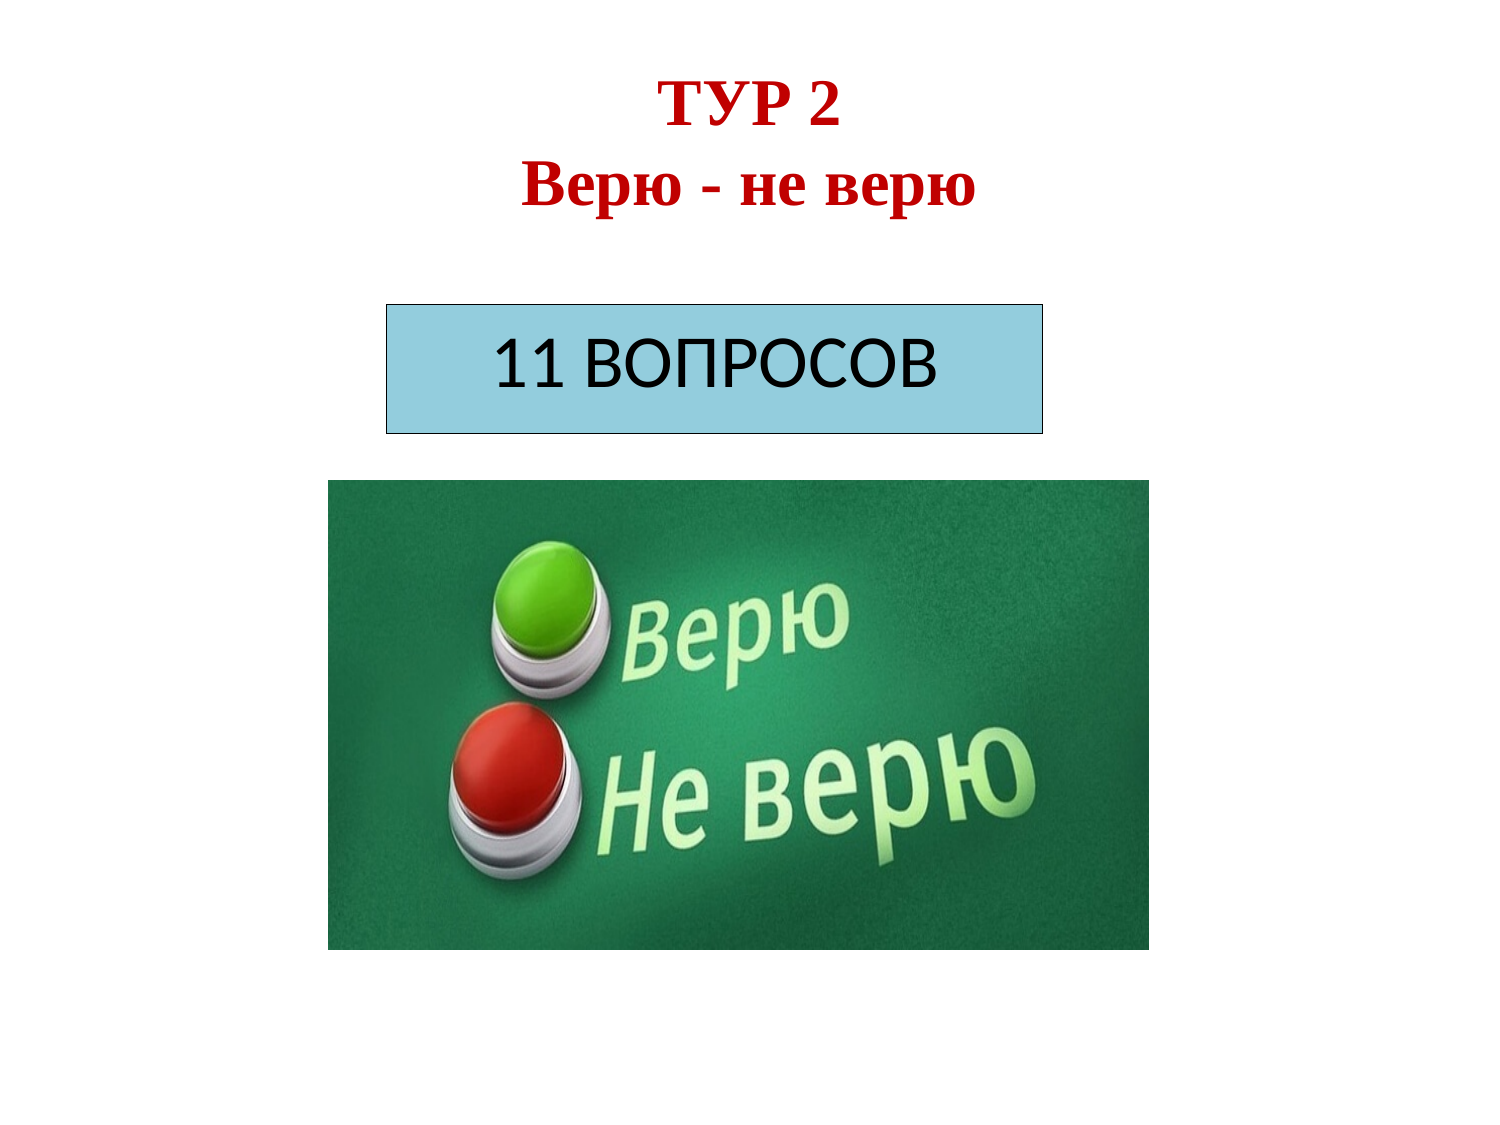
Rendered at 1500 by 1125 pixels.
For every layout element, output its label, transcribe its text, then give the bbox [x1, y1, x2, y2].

picture [327, 480, 1149, 950]
title ТУР 2 Верю - не верю [75, 45, 1425, 233]
list 11 ВОПРОСОВ [386, 304, 1043, 434]
